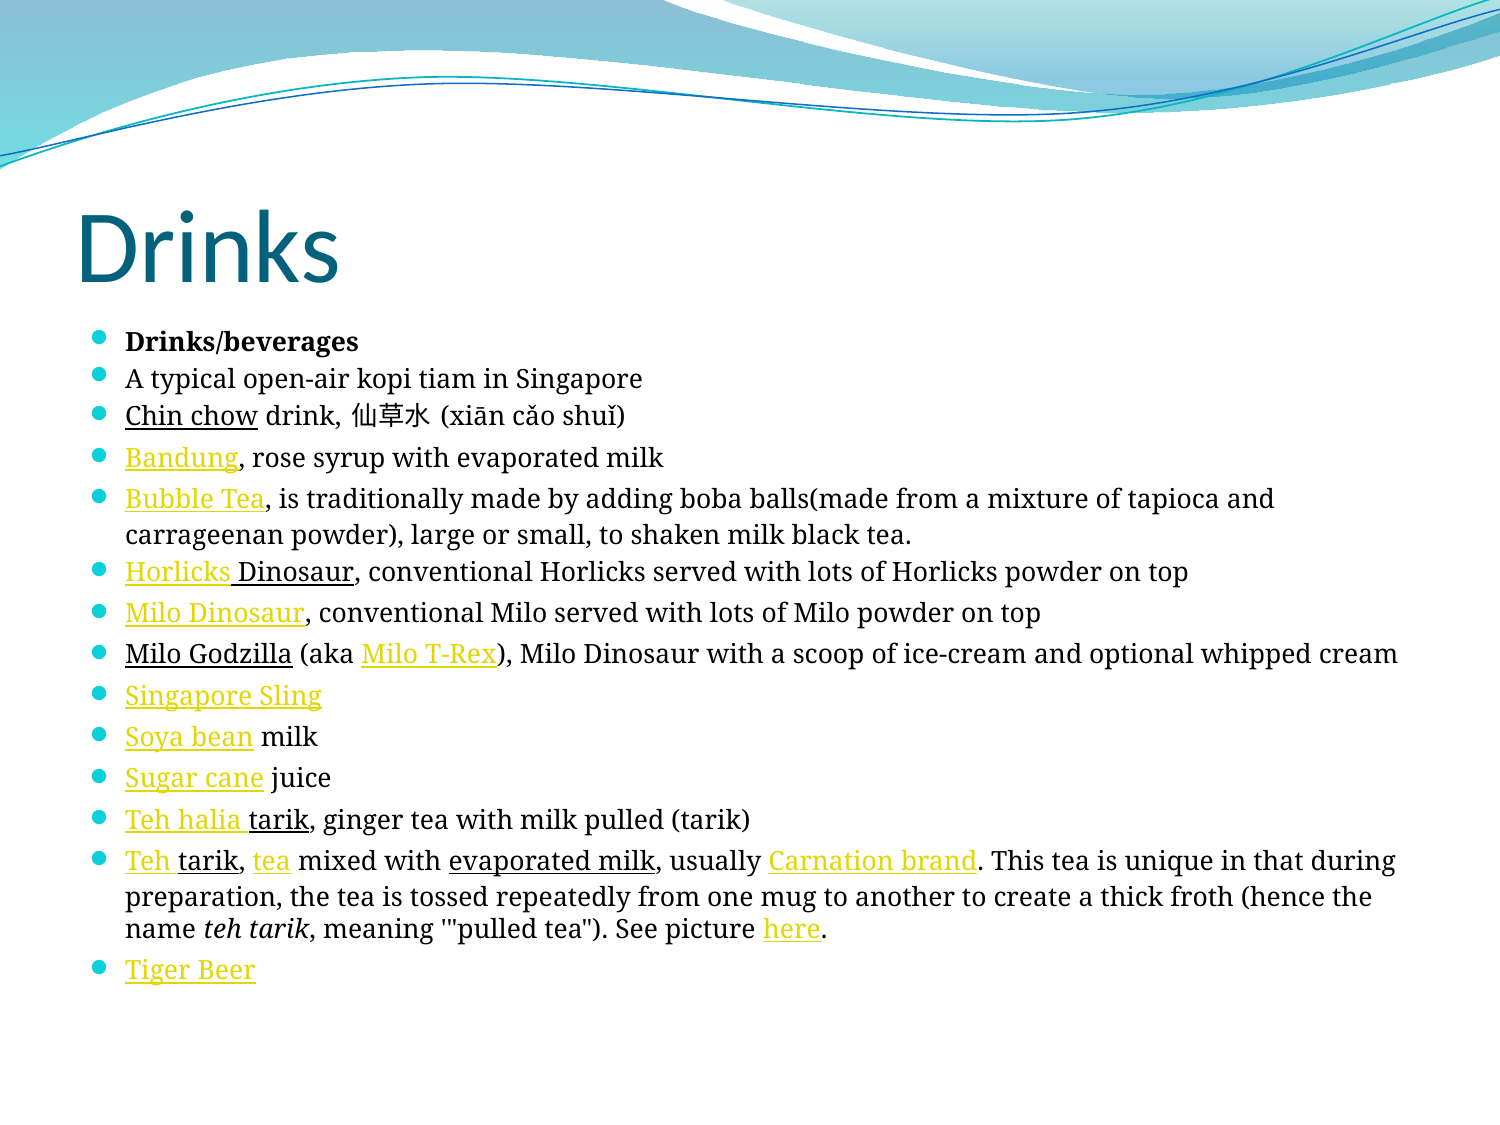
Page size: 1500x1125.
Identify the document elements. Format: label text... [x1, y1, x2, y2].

list Drinks/beverages A typical open-air kopi tiam in Singapore Chin chow drink, 仙草水 (xiān cǎo shuǐ) Bandung, rose syrup with evaporated milk Bubble Tea, is traditionally made by adding boba balls(made from a mixture of tapioca and carrageenan powder), large or small, to shaken milk black tea. Horlicks Dinosaur, conventional Horlicks served with lots of Horlicks powder on top Milo Dinosaur, conventional Milo served with lots of Milo powder on top Milo Godzilla (aka Milo T-Rex), Milo Dinosaur with a scoop of ice-cream and optional whipped cream Singapore Sling Soya bean milk Sugar cane juice Teh halia tarik, ginger tea with milk pulled (tarik) Teh tarik, tea mixed with evaporated milk, usually Carnation brand. This tea is unique in that during preparation, the tea is tossed repeatedly from one mug to another to create a thick froth (hence the name teh tarik, meaning '"pulled tea"). See picture here. Tiger Beer [75, 317, 1425, 1038]
title Drinks [75, 115, 1425, 303]
